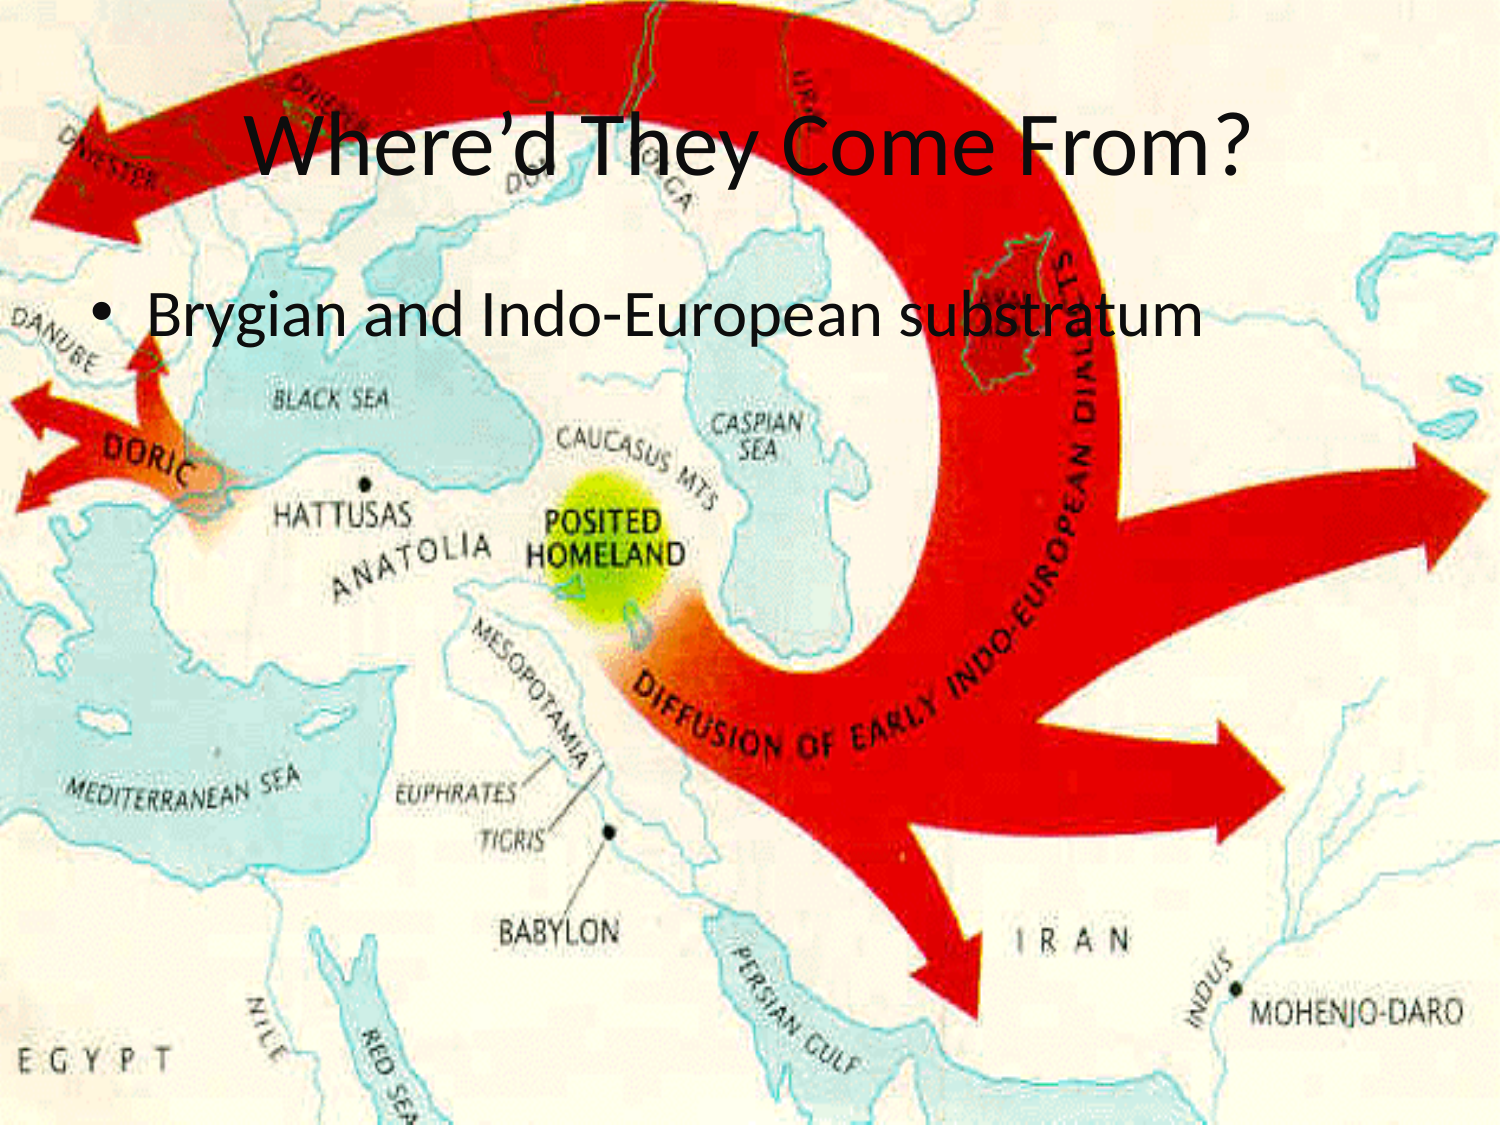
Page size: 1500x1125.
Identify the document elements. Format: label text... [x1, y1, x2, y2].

title Where’d They Come From? [75, 45, 1425, 233]
picture [0, 0, 1500, 1125]
list Brygian and Indo-European substratum [75, 262, 1425, 1005]
